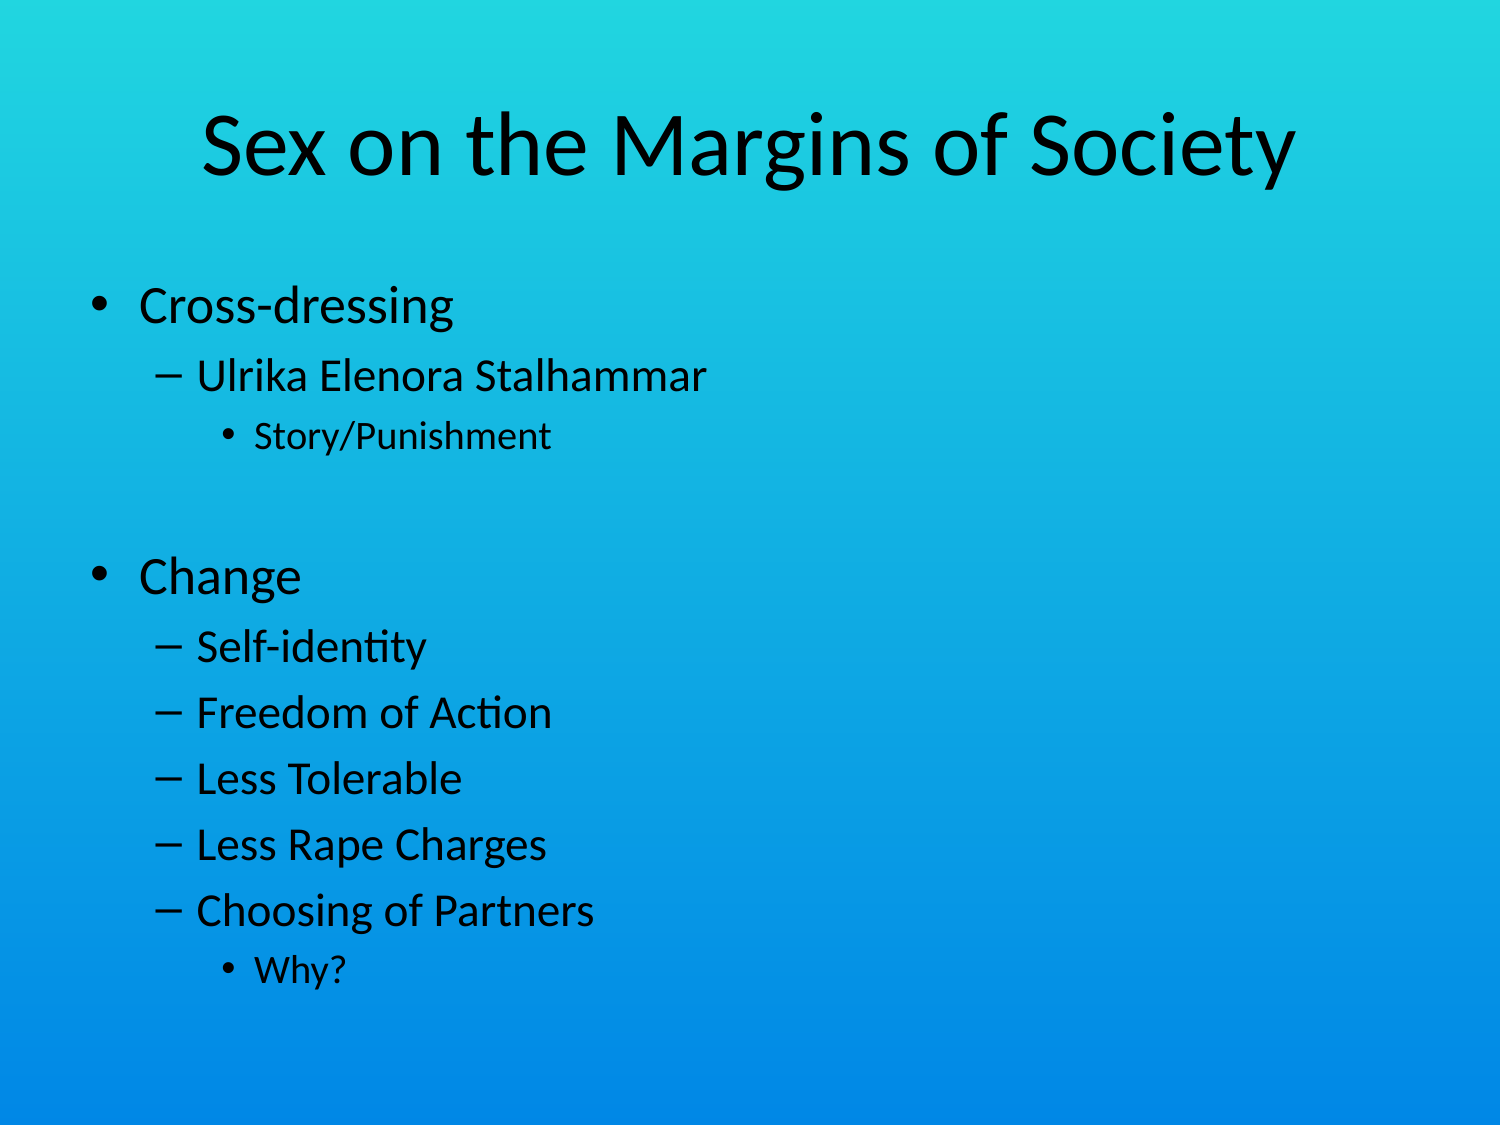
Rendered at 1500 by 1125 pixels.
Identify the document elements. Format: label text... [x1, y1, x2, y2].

title Sex on the Margins of Society [75, 45, 1425, 233]
list Cross-dressing Ulrika Elenora Stalhammar Story/Punishment Change Self-identity Freedom of Action Less Tolerable Less Rape Charges Choosing of Partners Why? [75, 262, 1425, 1005]
